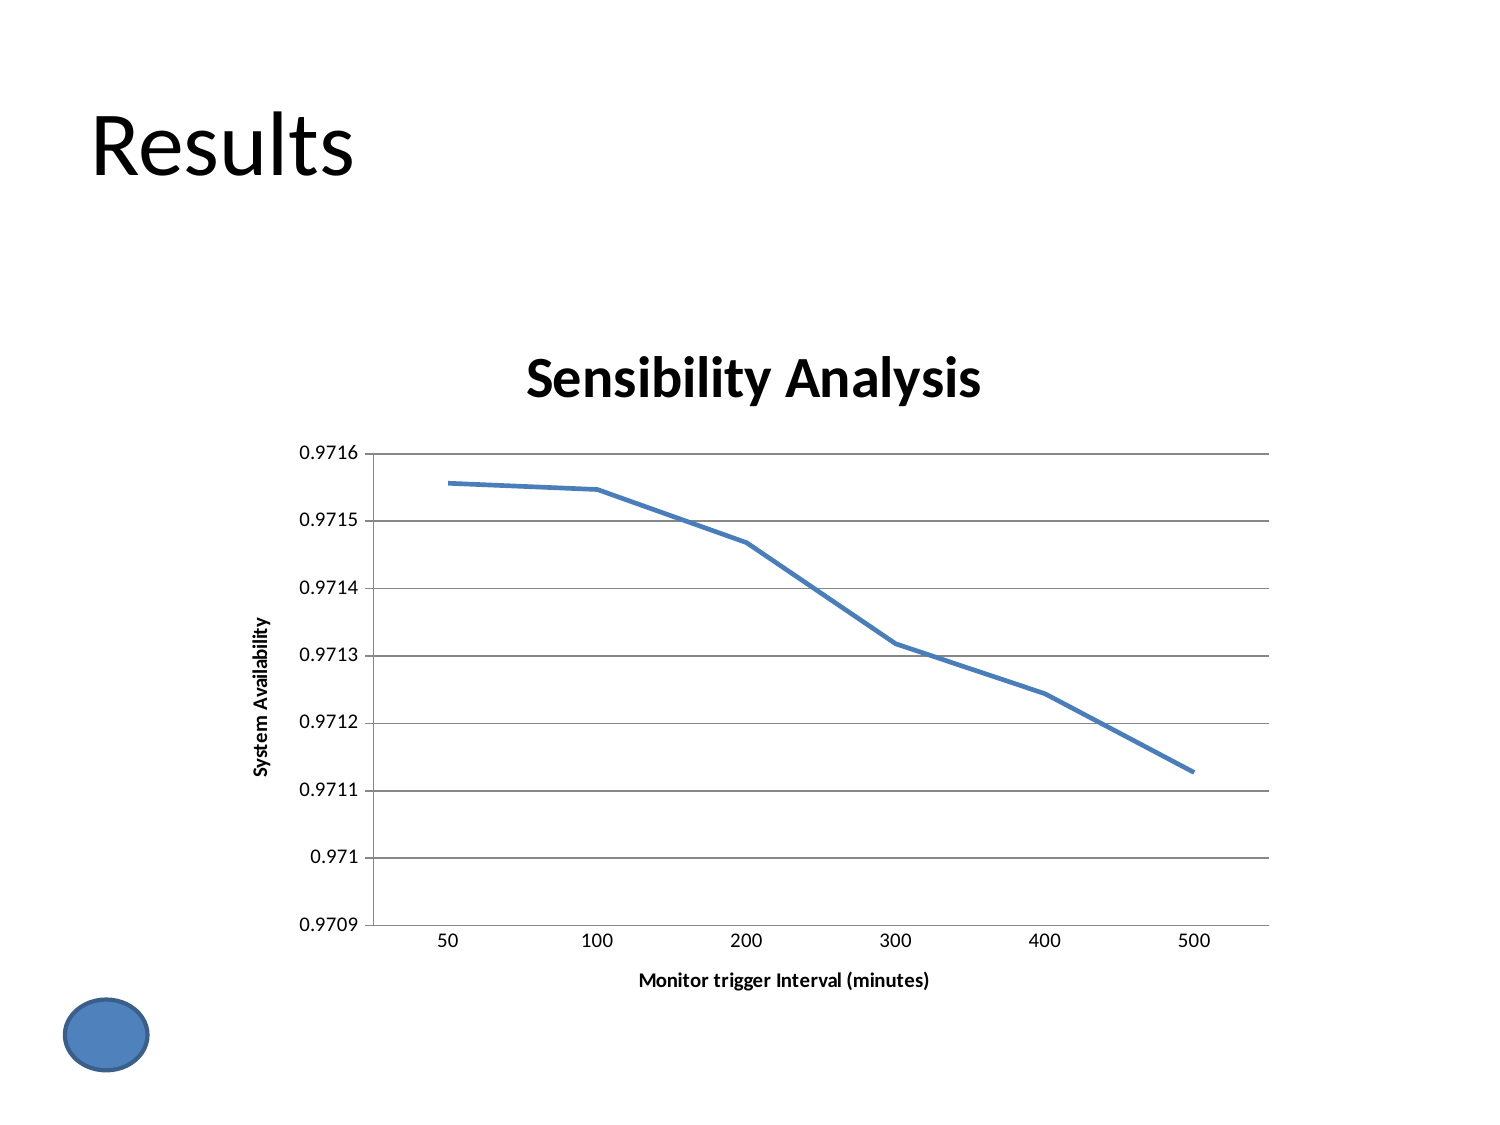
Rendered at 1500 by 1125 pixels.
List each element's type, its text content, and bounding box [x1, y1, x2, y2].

text_box [62, 997, 150, 1073]
chart [218, 314, 1291, 1024]
title Results [75, 45, 1425, 233]
